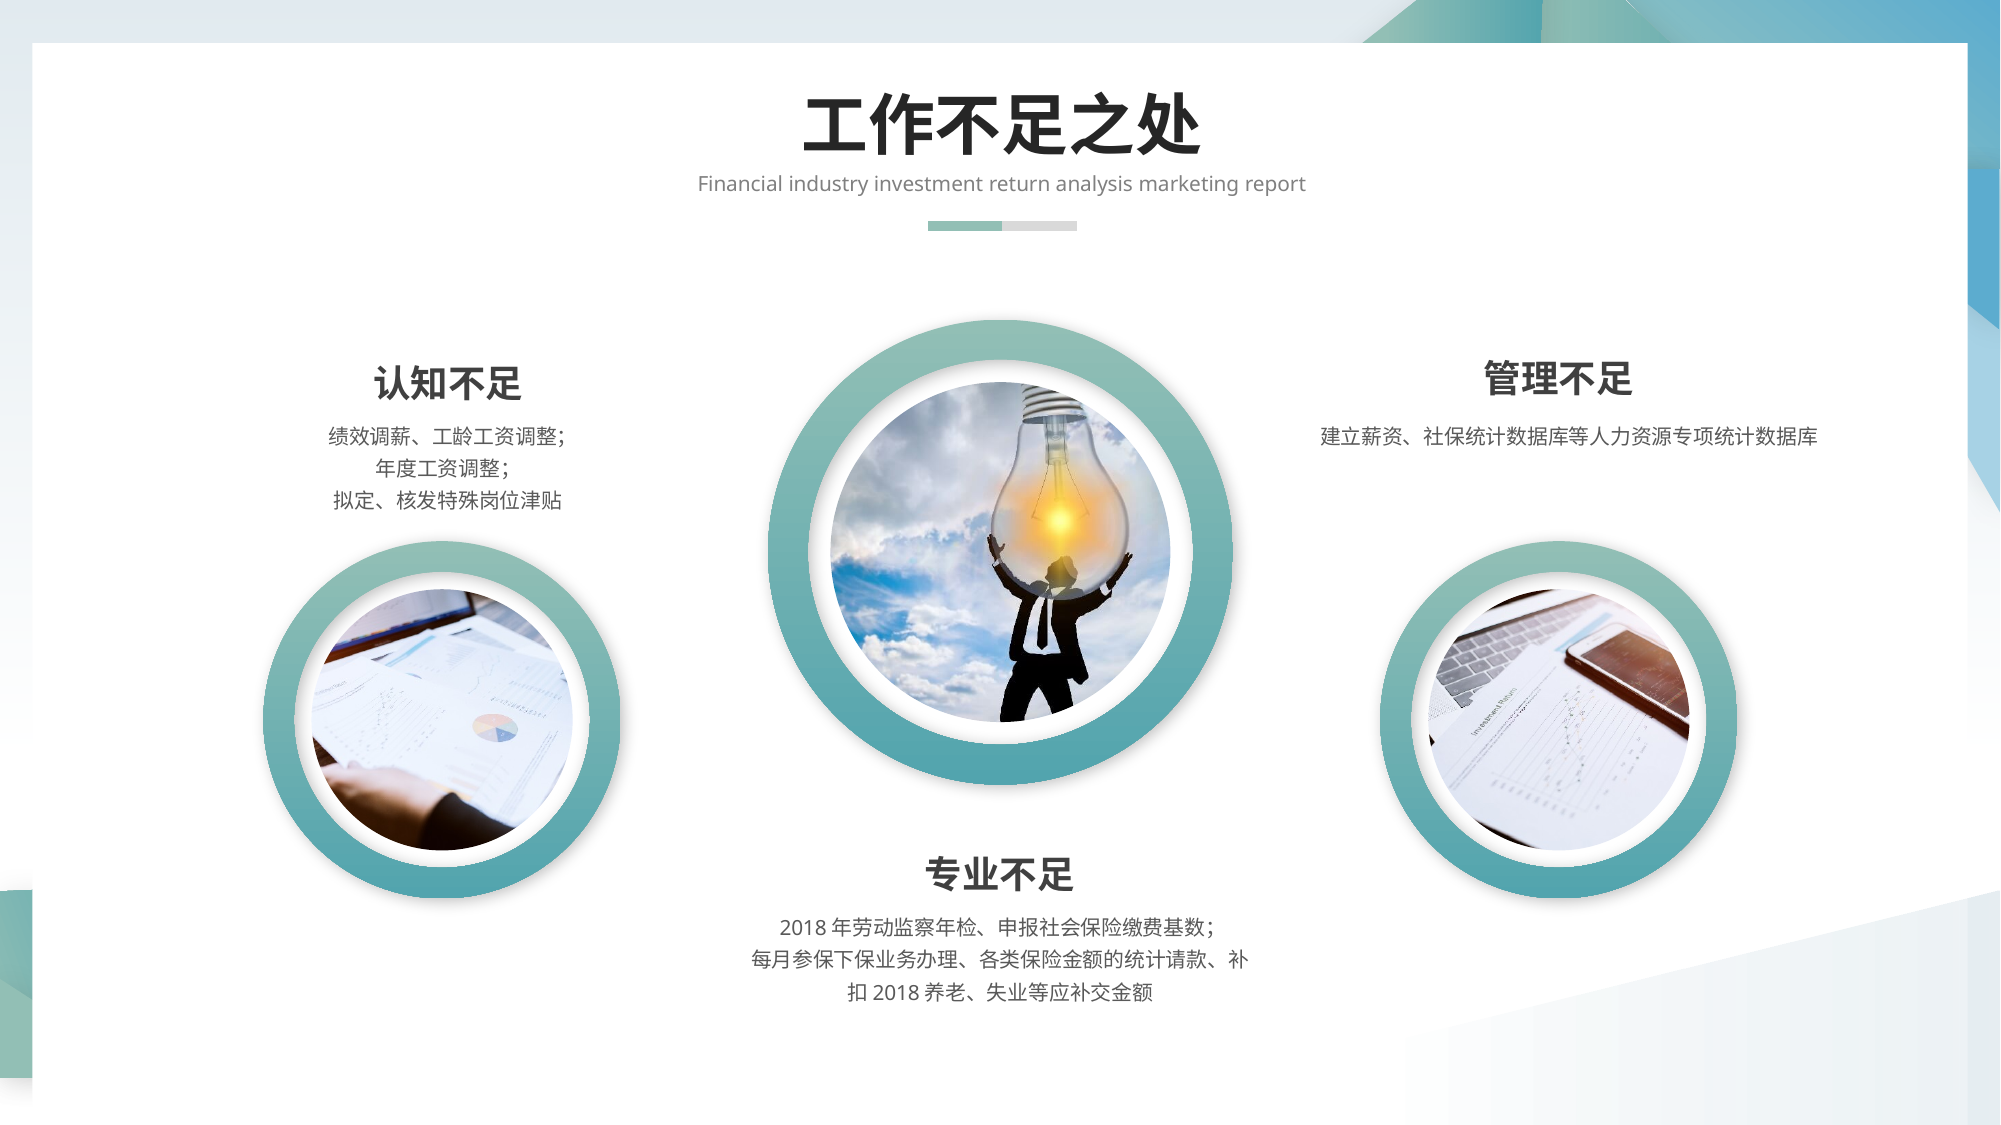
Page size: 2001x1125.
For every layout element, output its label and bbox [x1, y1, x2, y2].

text_box [544, 75, 1459, 205]
text_box [767, 319, 1233, 785]
text_box [1380, 541, 1738, 899]
text_box [173, 352, 723, 522]
text_box [735, 844, 1265, 1014]
text_box [263, 541, 621, 899]
text_box [1284, 347, 1833, 454]
